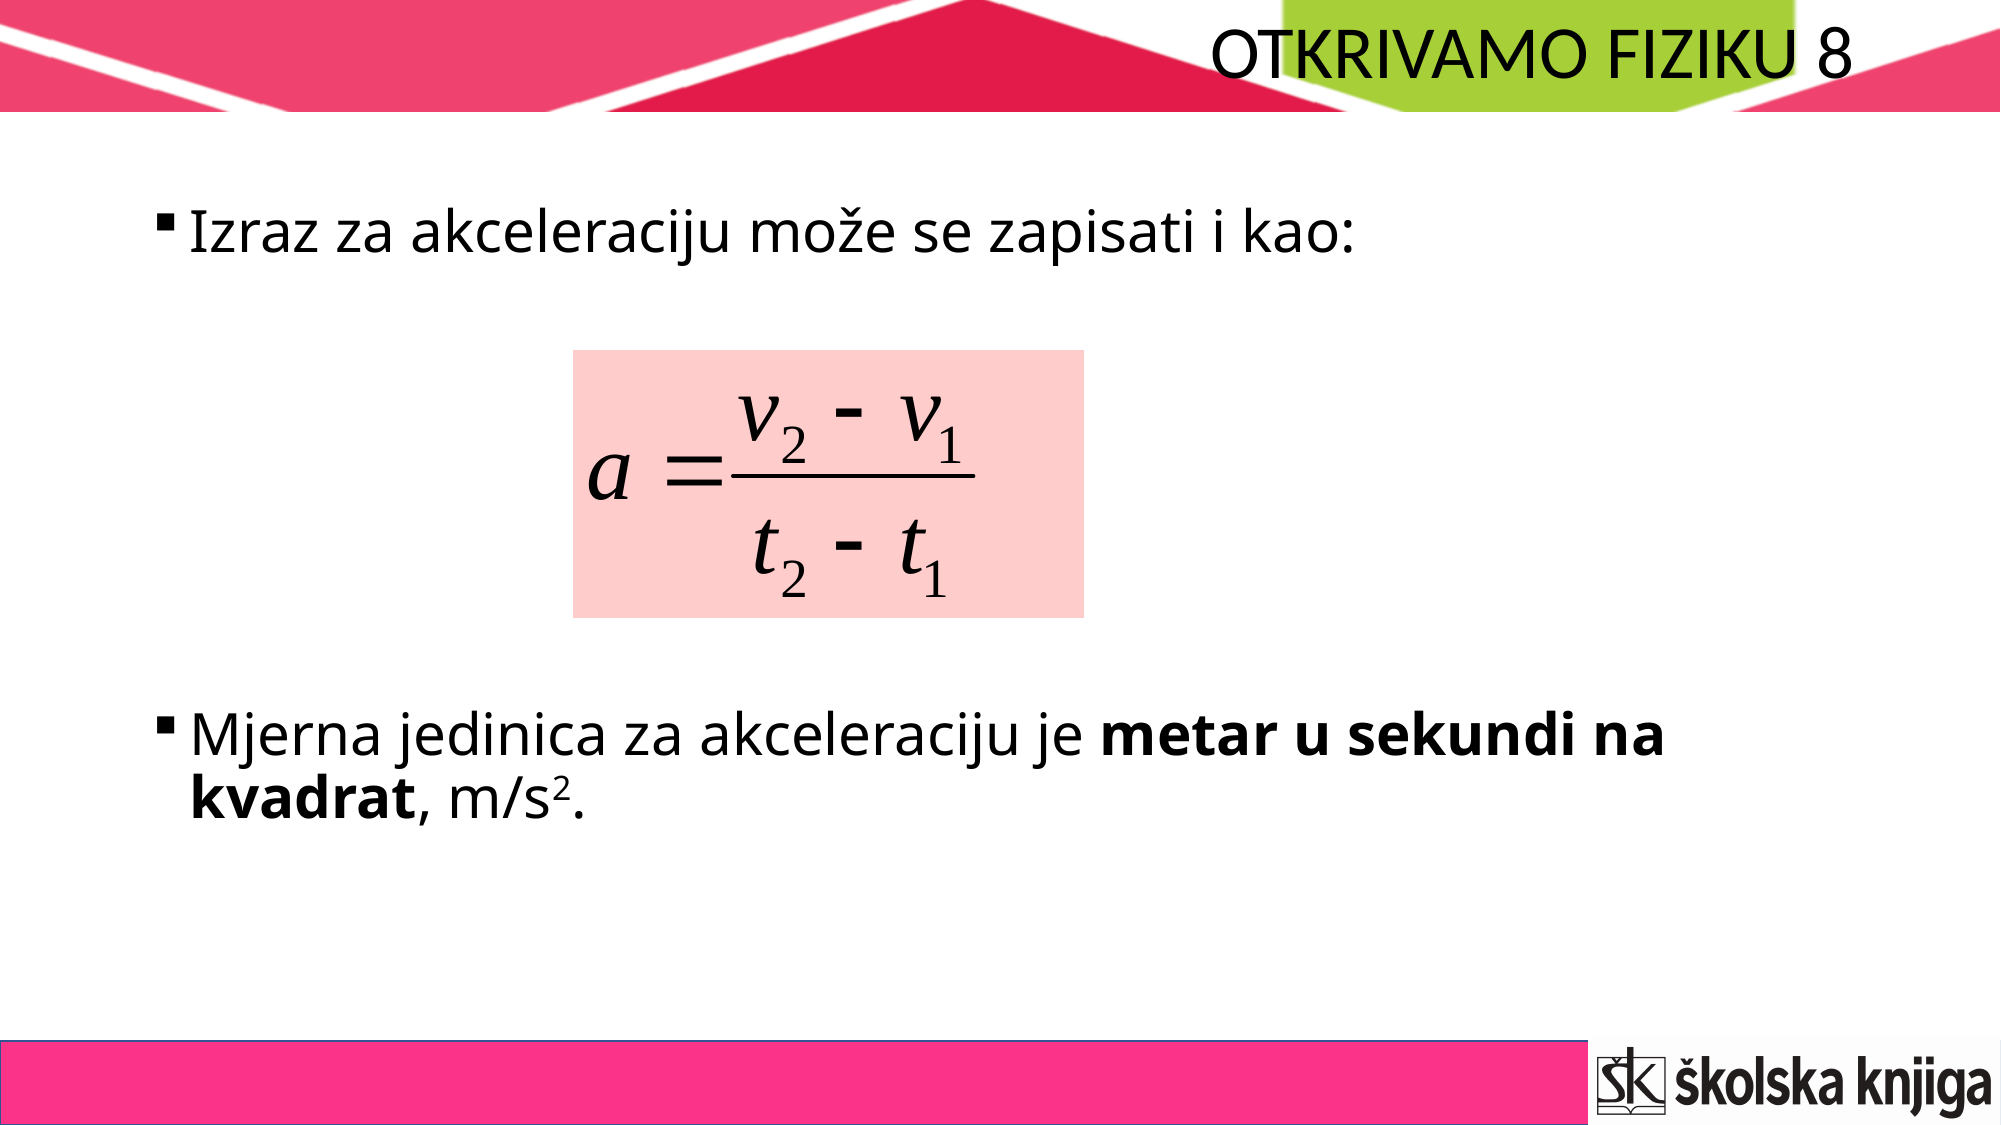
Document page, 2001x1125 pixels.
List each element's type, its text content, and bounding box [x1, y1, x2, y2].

picture [1588, 1035, 2000, 1125]
picture [0, 0, 2000, 112]
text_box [572, 350, 1085, 618]
list Izraz za akceleraciju može se zapisati i kao: Mjerna jedinica za akceleraciju je metar u sekundi na kvadrat, m/s2. [137, 194, 1863, 909]
